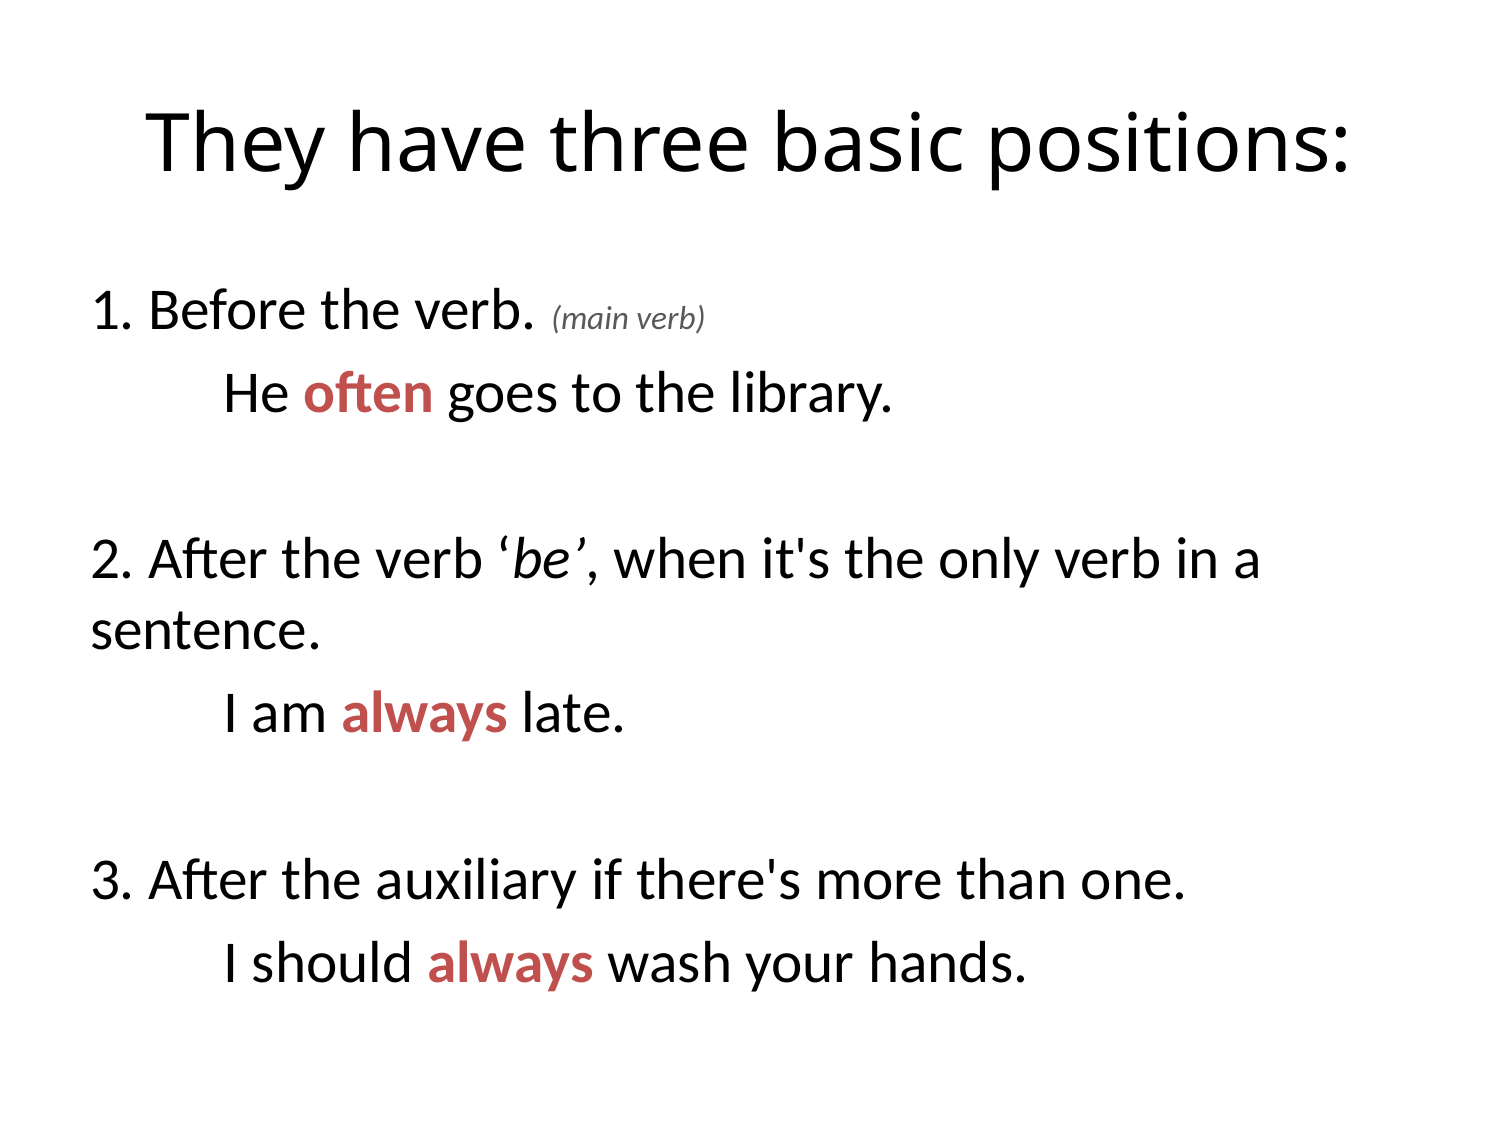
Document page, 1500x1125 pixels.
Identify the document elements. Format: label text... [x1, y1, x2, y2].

list 1. Before the verb. (main verb) He often goes to the library. 2. After the verb ‘be’, when it's the only verb in a sentence. I am always late. 3. After the auxiliary if there's more than one. I should always wash your hands. [75, 262, 1425, 1005]
title They have three basic positions: [75, 45, 1425, 233]
